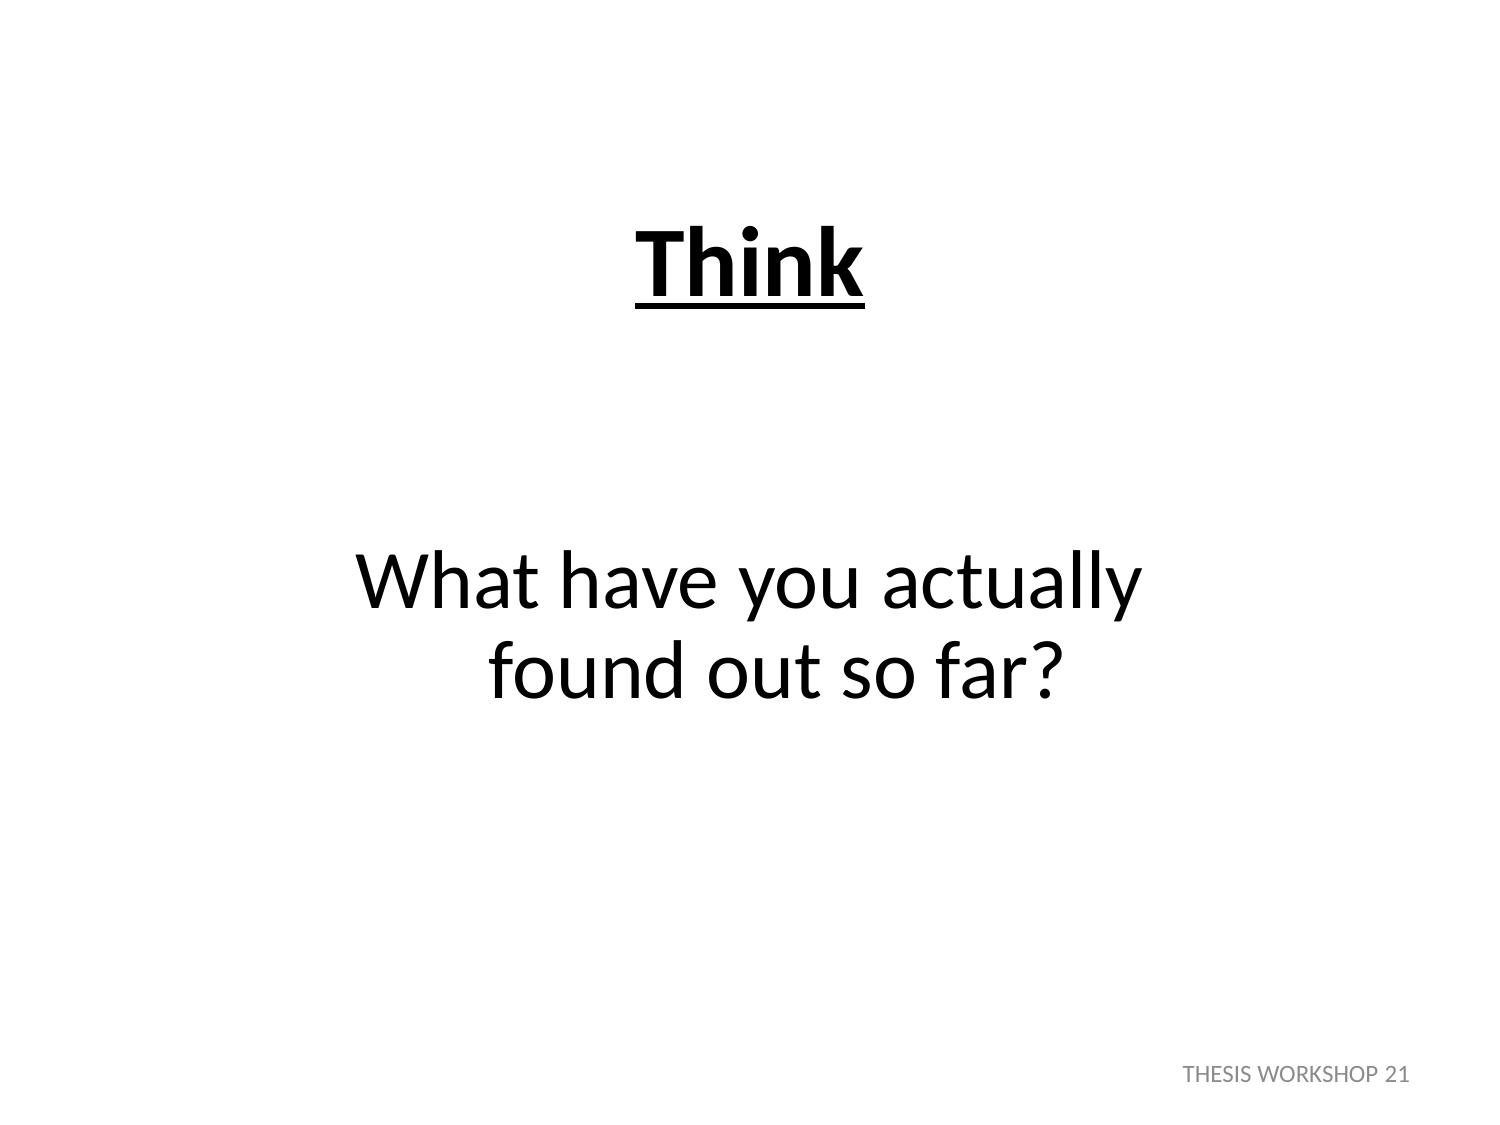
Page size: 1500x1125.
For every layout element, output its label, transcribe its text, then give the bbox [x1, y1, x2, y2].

title Think [112, 162, 1388, 350]
slide_number THESIS WORKSHOP 21 [1074, 1042, 1425, 1103]
list What have you actually found out so far? [337, 529, 1163, 817]
